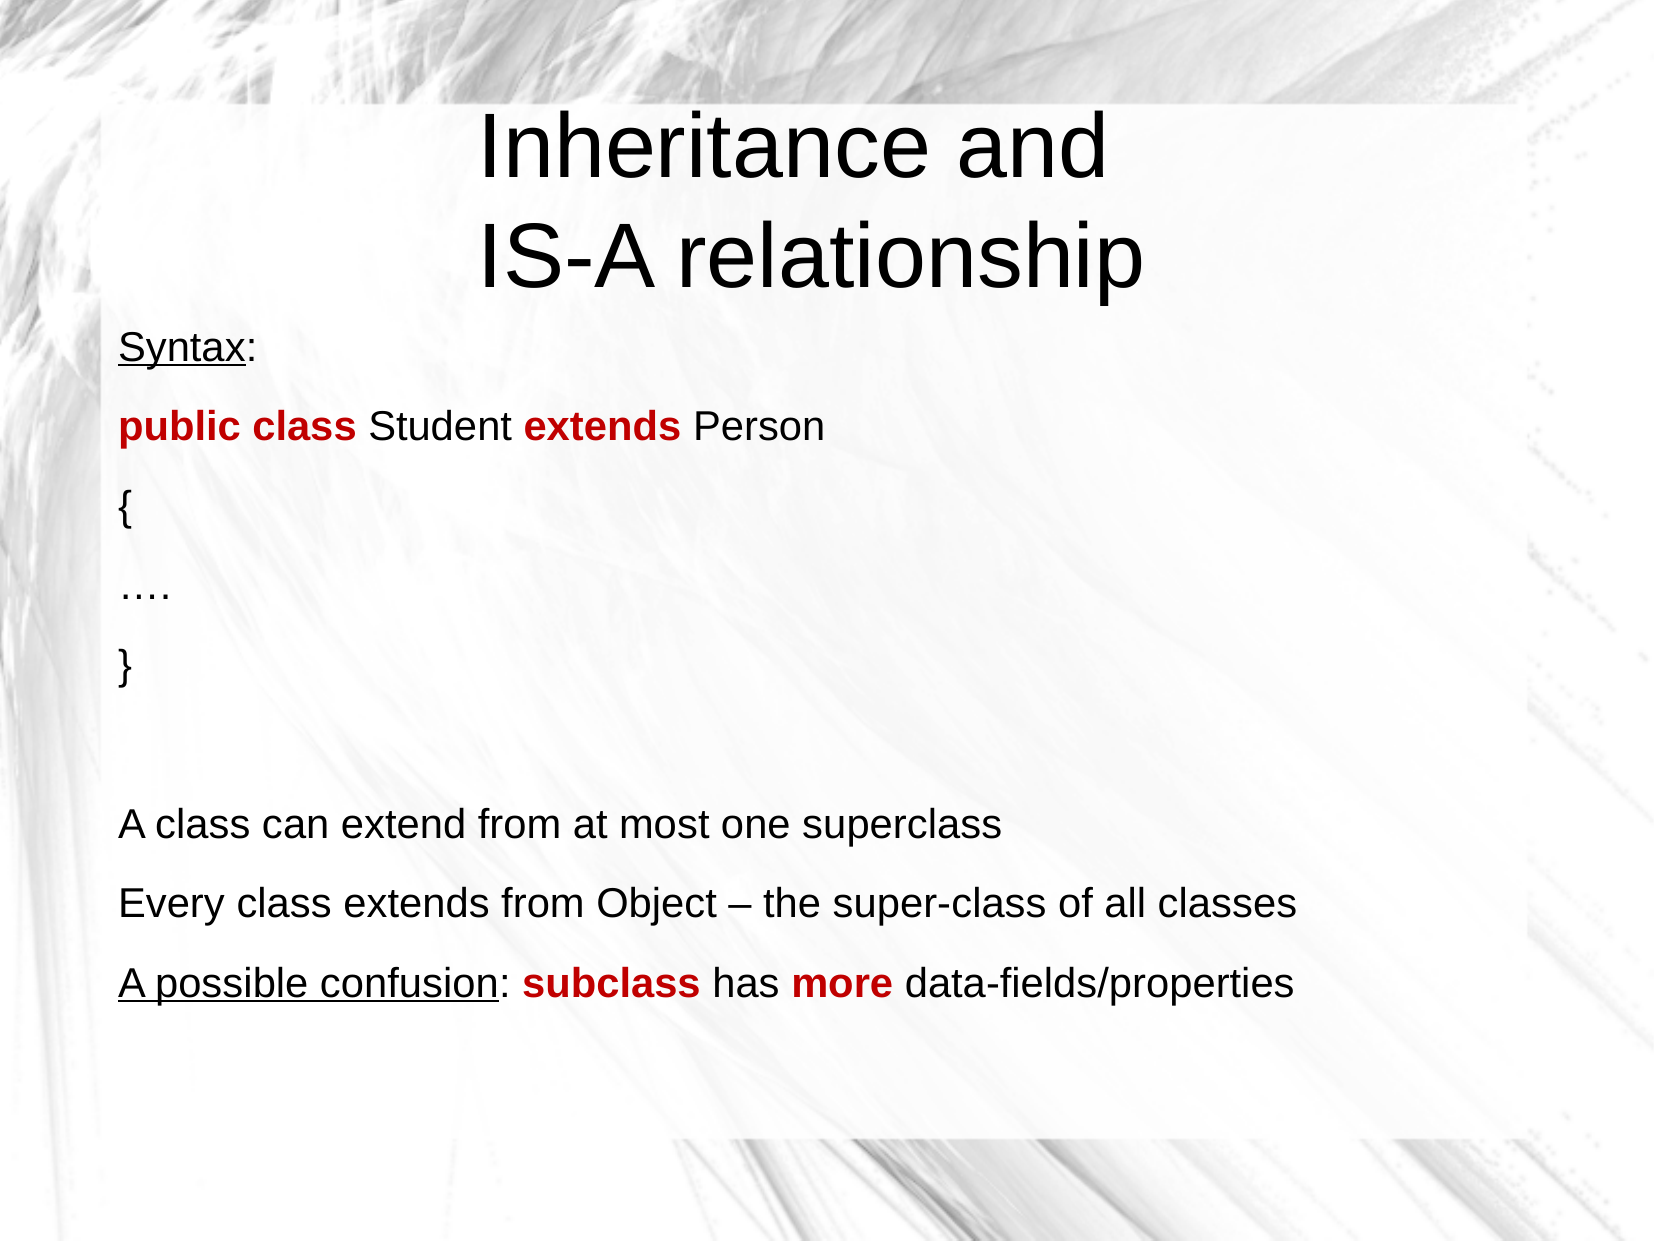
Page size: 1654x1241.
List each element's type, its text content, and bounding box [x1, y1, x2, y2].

list Syntax: public class Student extends Person { …. } A class can extend from at most one superclass Every class extends from Object – the super-class of all classes A possible confusion: subclass has more data-fields/properties [118, 319, 1571, 1102]
picture [0, 0, 1654, 1241]
title Inheritance and IS-A relationship [118, 112, 1506, 281]
